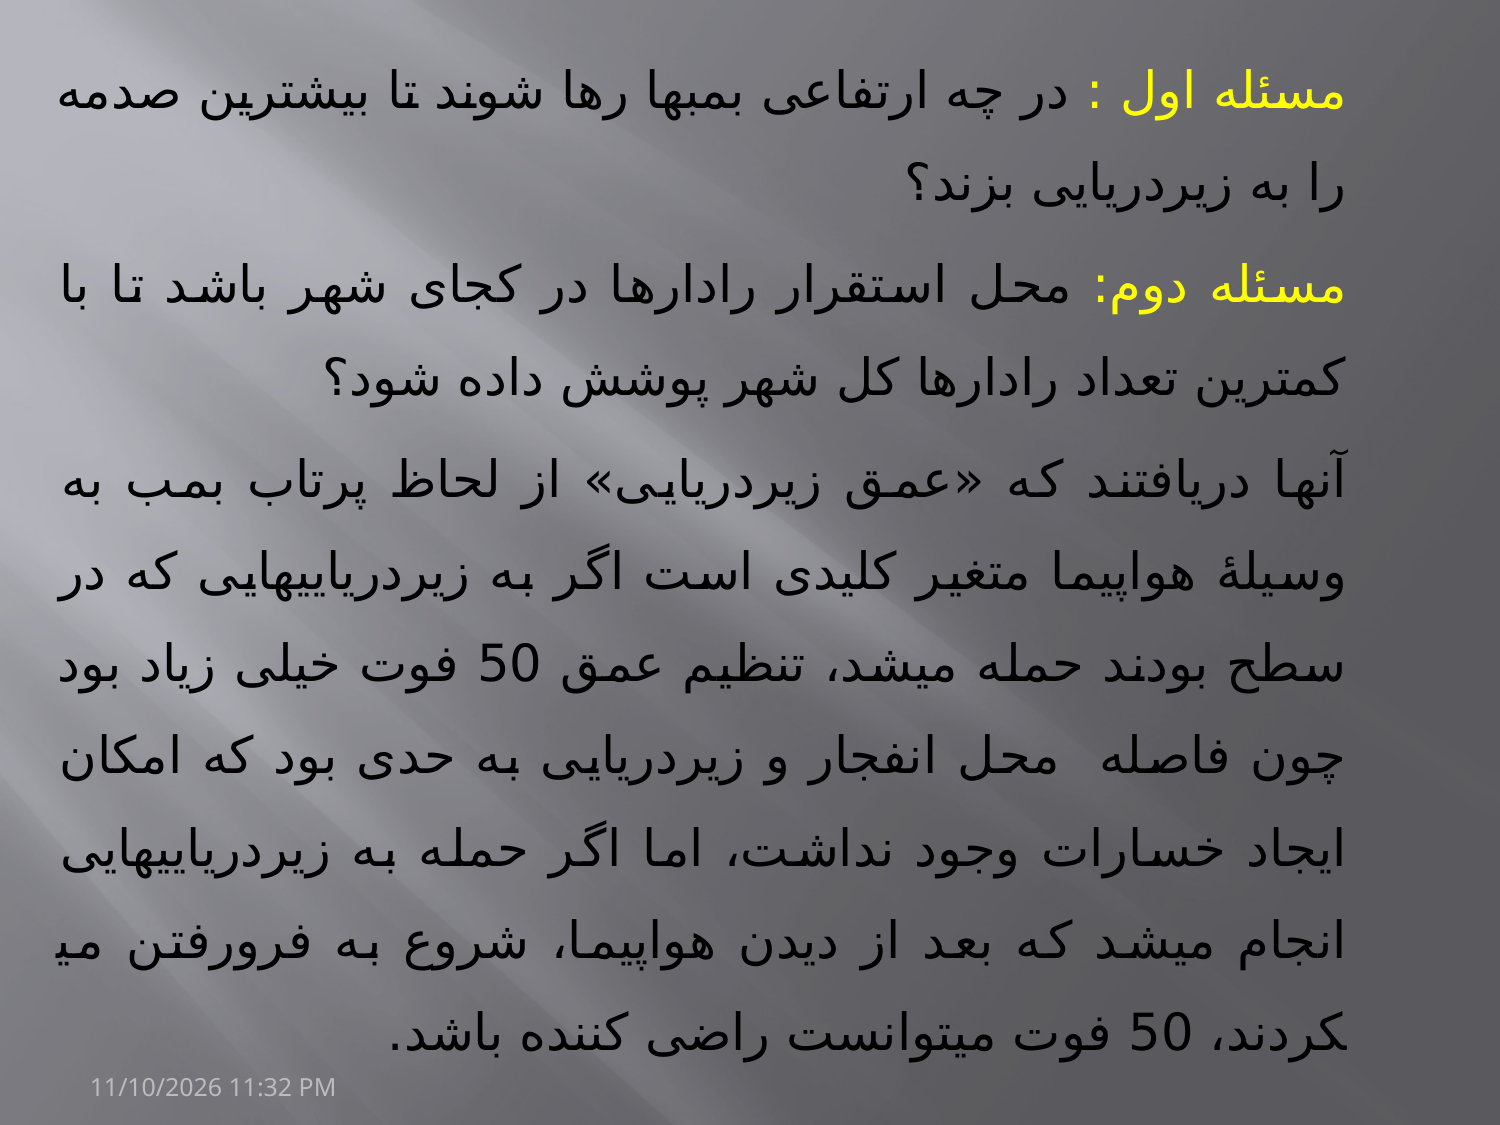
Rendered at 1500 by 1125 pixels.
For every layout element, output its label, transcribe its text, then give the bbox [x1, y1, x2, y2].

slide_number 20/مارس/1 [75, 1052, 425, 1113]
list مسئله اول : در چه ارتفاعی بمب­ها رها شوند تا بیشترین صدمه را به زیردریایی بزند؟ مسئله دوم: محل استقرار رادارها در کجای شهر باشد تا با کمترین تعداد رادارها کل شهر پوشش داده شود؟ آنها دریافتند که «عمق زیردریایی» از لحاظ پرتاب بمب به وسیلۀ هواپیما متغیر کلیدی است اگر به زیردریایی­هایی که در سطح بودند حمله می­شد، تنظیم عمق 50 فوت خیلی زیاد بود چون فاصله محل انفجار و زیردریایی به حدی بود که امکان ایجاد خسارات وجود نداشت، اما اگر حمله به زیردریایی­هایی انجام می­شد که بعد از دیدن هواپیما، شروع به فرورفتن می­کردند، 50 فوت می­توانست راضی کننده باشد. [41, 19, 1447, 1083]
